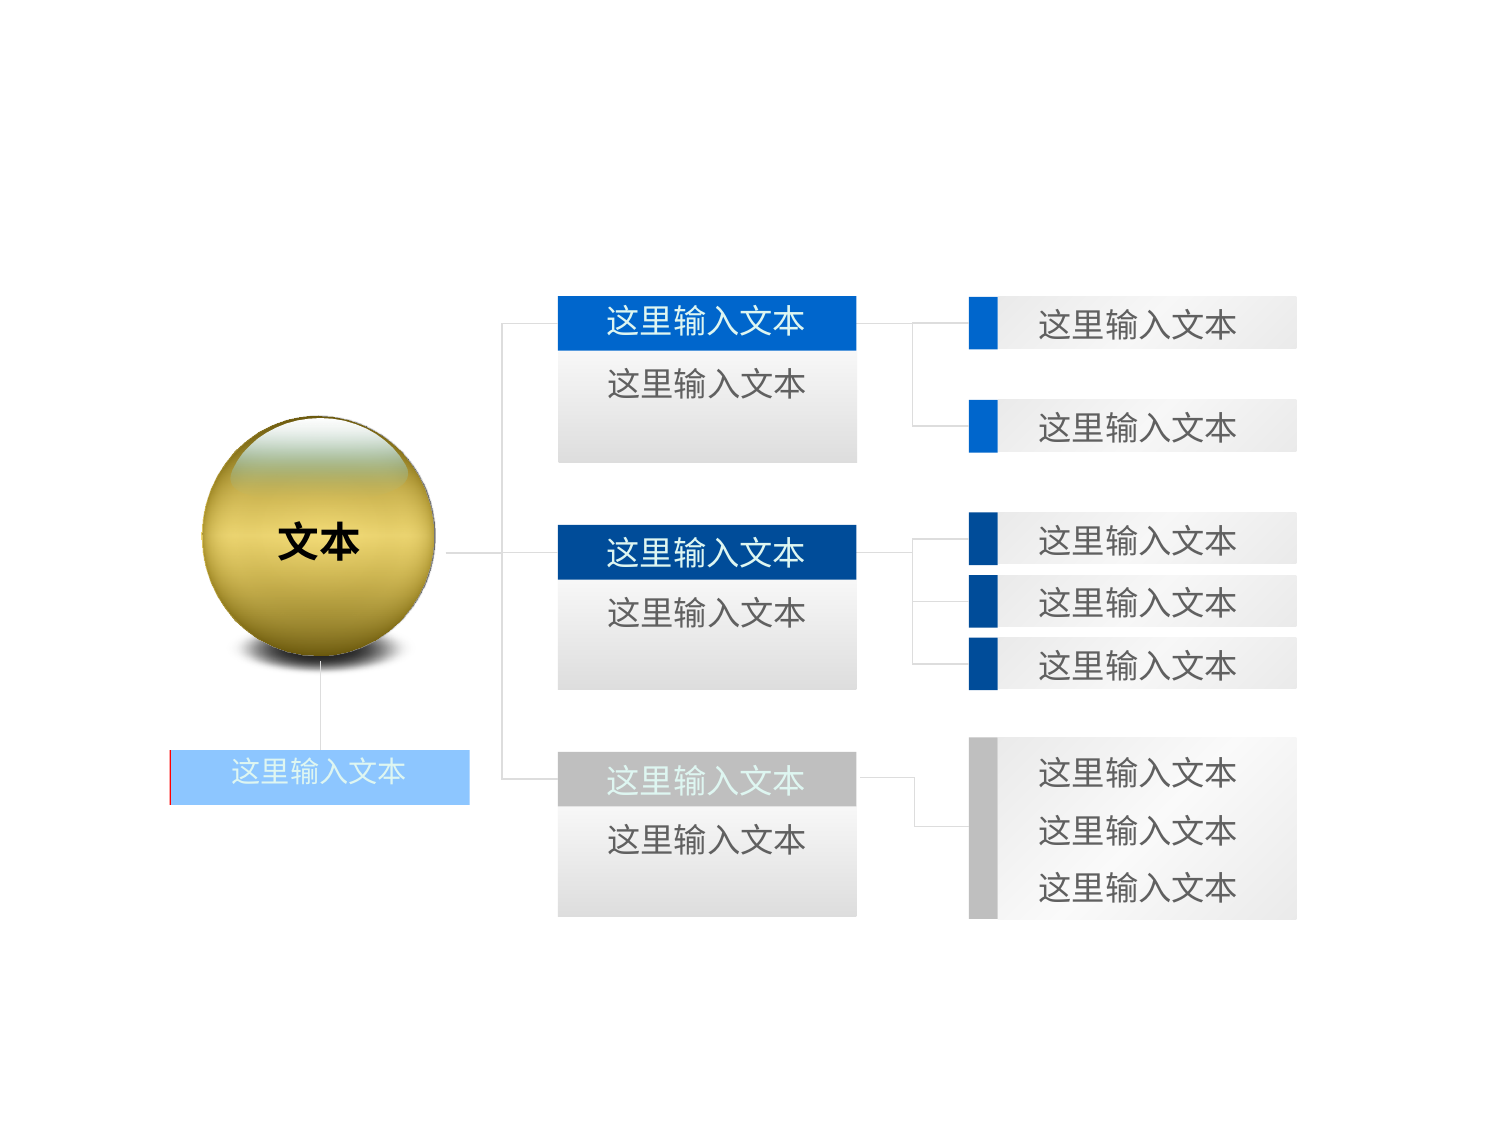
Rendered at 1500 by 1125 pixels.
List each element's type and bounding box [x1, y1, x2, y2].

text_box [445, 292, 858, 917]
text_box [201, 415, 436, 659]
text_box [862, 296, 1297, 920]
text_box [169, 660, 440, 806]
